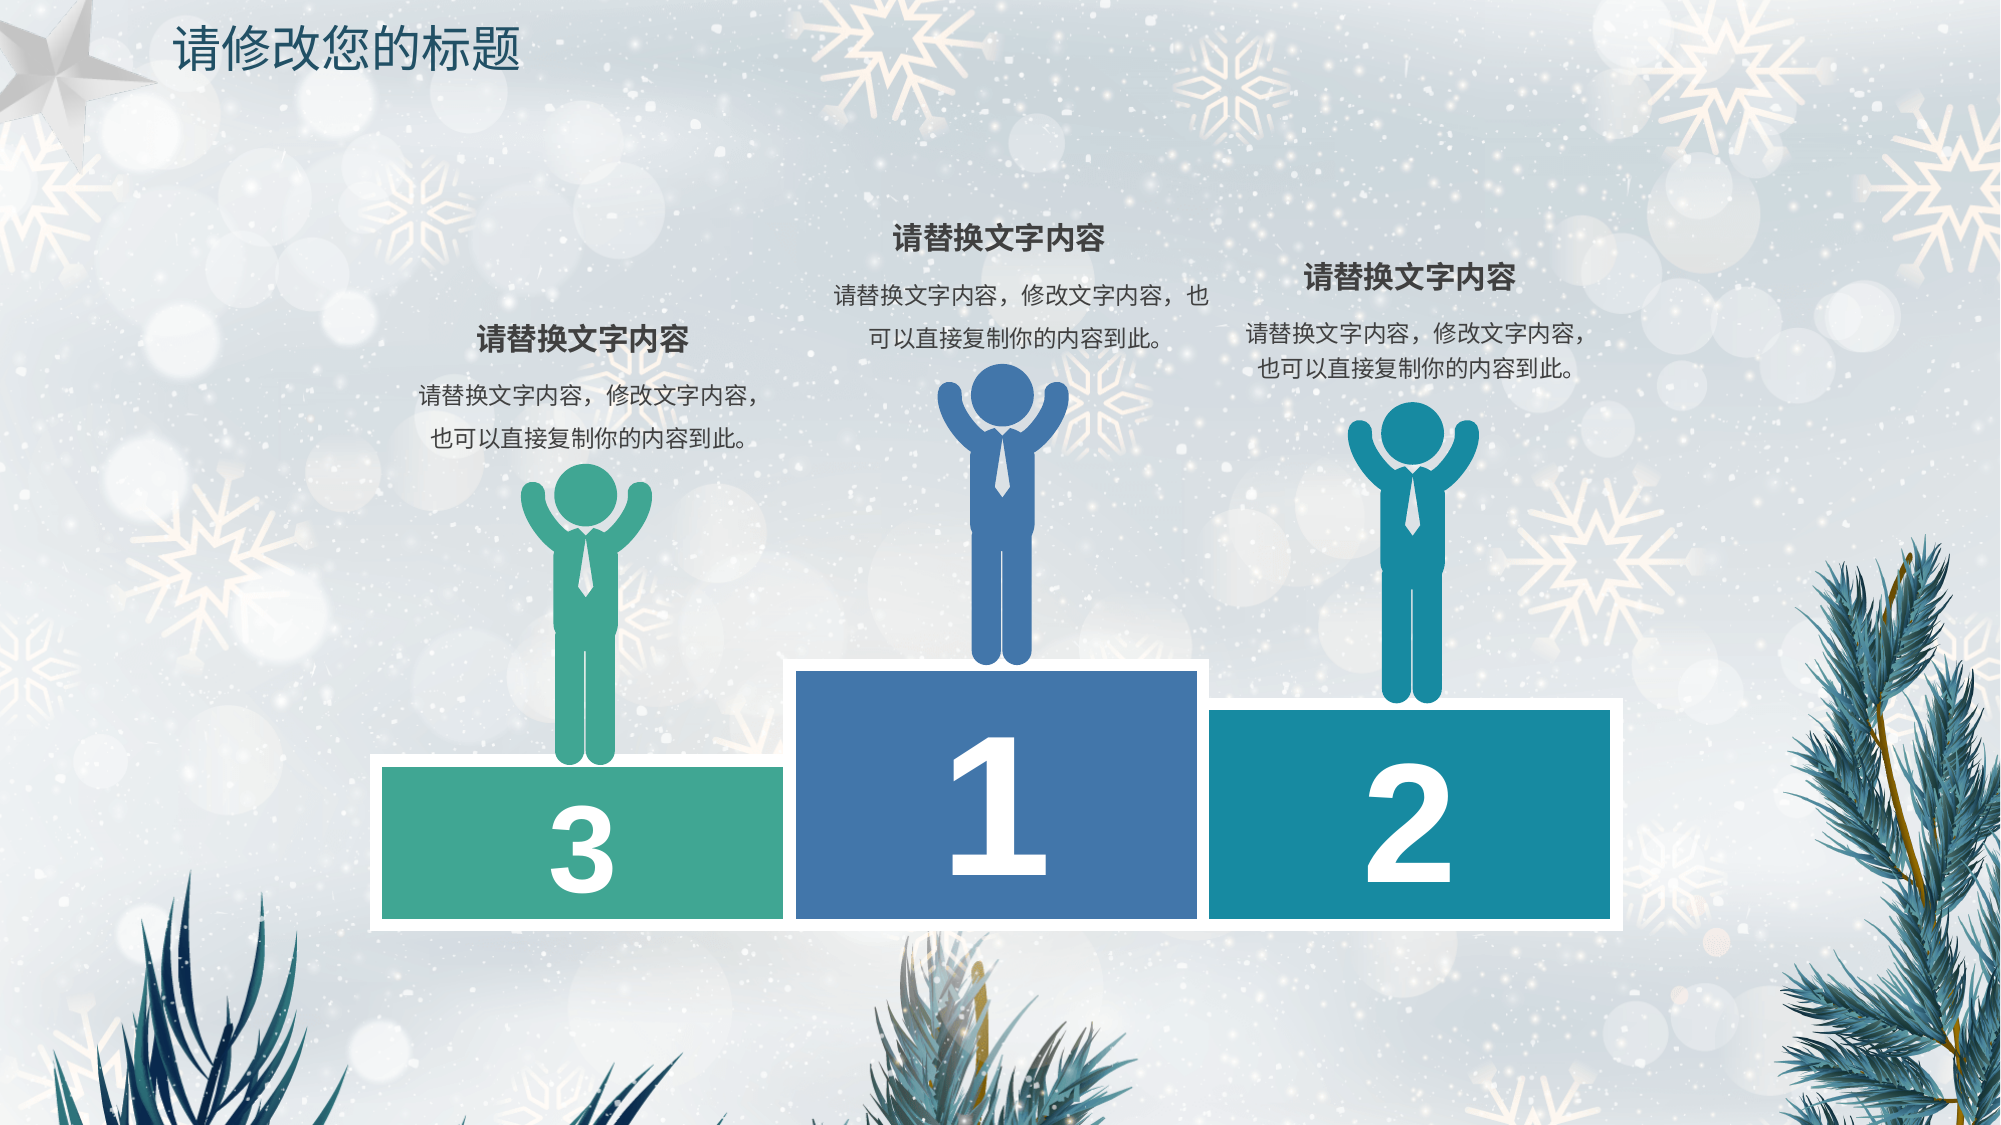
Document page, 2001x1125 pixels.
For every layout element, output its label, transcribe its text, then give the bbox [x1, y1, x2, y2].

text_box 请修改您的标题 [157, 10, 847, 86]
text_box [376, 319, 789, 925]
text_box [789, 219, 1227, 925]
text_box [1203, 257, 1617, 925]
picture [0, 0, 2001, 1125]
